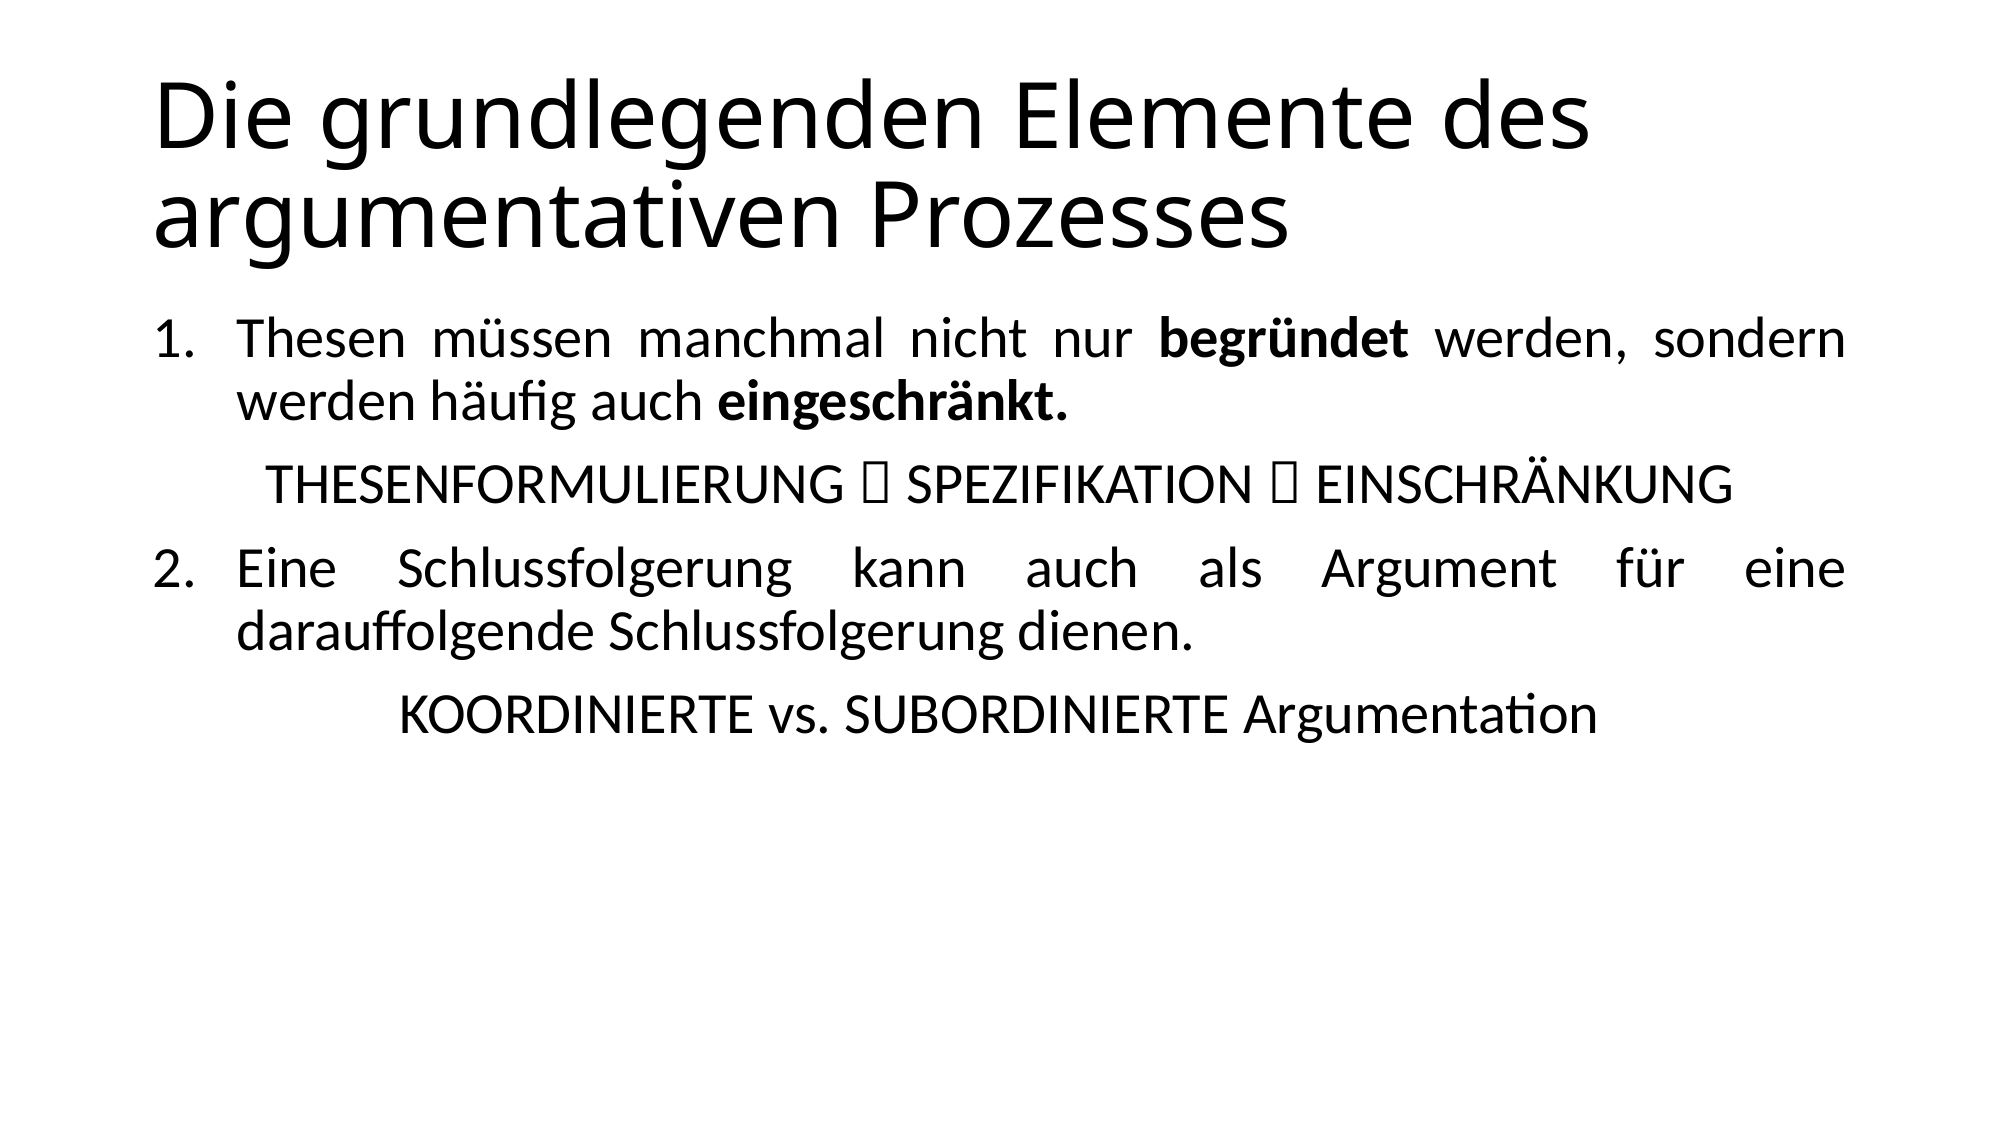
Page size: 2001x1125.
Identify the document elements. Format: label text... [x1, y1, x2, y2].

title Die grundlegenden Elemente des argumentativen Prozesses [137, 59, 1863, 278]
list Thesen müssen manchmal nicht nur begründet werden, sondern werden häufig auch eingeschränkt. THESENFORMULIERUNG  SPEZIFIKATION  EINSCHRÄNKUNG Eine Schlussfolgerung kann auch als Argument für eine darauffolgende Schlussfolgerung dienen. KOORDINIERTE vs. SUBORDINIERTE Argumentation [137, 299, 1863, 1014]
